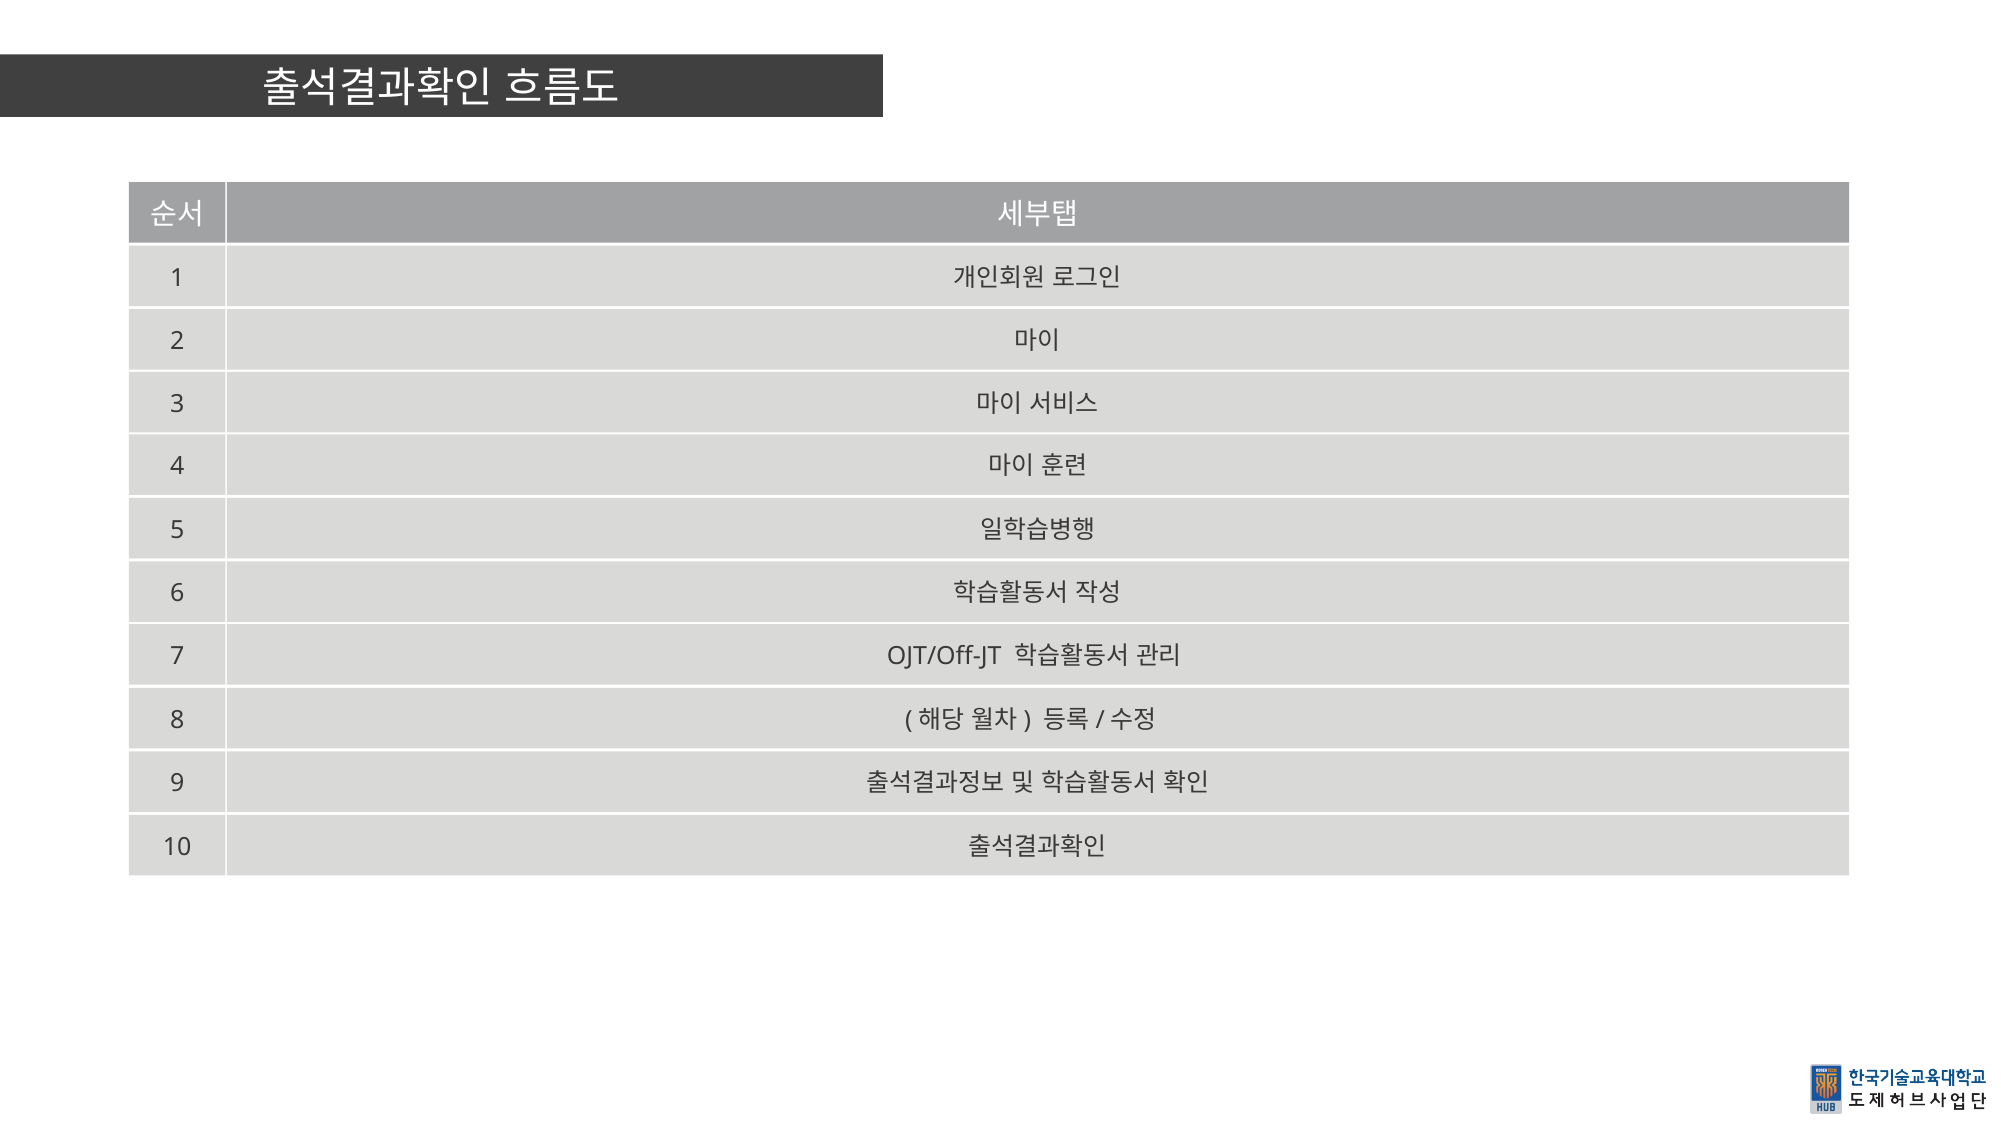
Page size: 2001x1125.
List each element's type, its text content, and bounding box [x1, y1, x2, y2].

text_box 학습활동서 작성 [226, 560, 1850, 623]
text_box 마이 [226, 308, 1850, 371]
text_box 1 [128, 245, 226, 307]
text_box OJT/Off-JT 학습활동서 관리 [226, 623, 1850, 686]
text_box 세부탭 [226, 181, 1850, 244]
text_box 9 [128, 750, 226, 813]
text_box 10 [128, 814, 226, 877]
text_box 일학습병행 [226, 497, 1850, 559]
text_box 마이 서비스 [226, 371, 1850, 433]
text_box 출석결과정보 및 학습활동서 확인 [226, 750, 1850, 813]
text_box 순서 [128, 181, 226, 244]
text_box 7 [128, 623, 226, 686]
text_box 2 [128, 308, 226, 371]
text_box 마이 훈련 [226, 433, 1850, 496]
text_box 출석결과확인 흐름도 [0, 53, 884, 118]
text_box 5 [128, 497, 226, 559]
text_box 6 [128, 560, 226, 623]
text_box 4 [128, 433, 226, 496]
text_box 출석결과확인 [226, 814, 1850, 877]
text_box 개인회원 로그인 [226, 245, 1850, 307]
text_box (해당 월차) 등록/수정 [226, 687, 1850, 749]
text_box 3 [128, 371, 226, 433]
picture [1810, 1064, 1986, 1114]
text_box 8 [128, 687, 226, 749]
